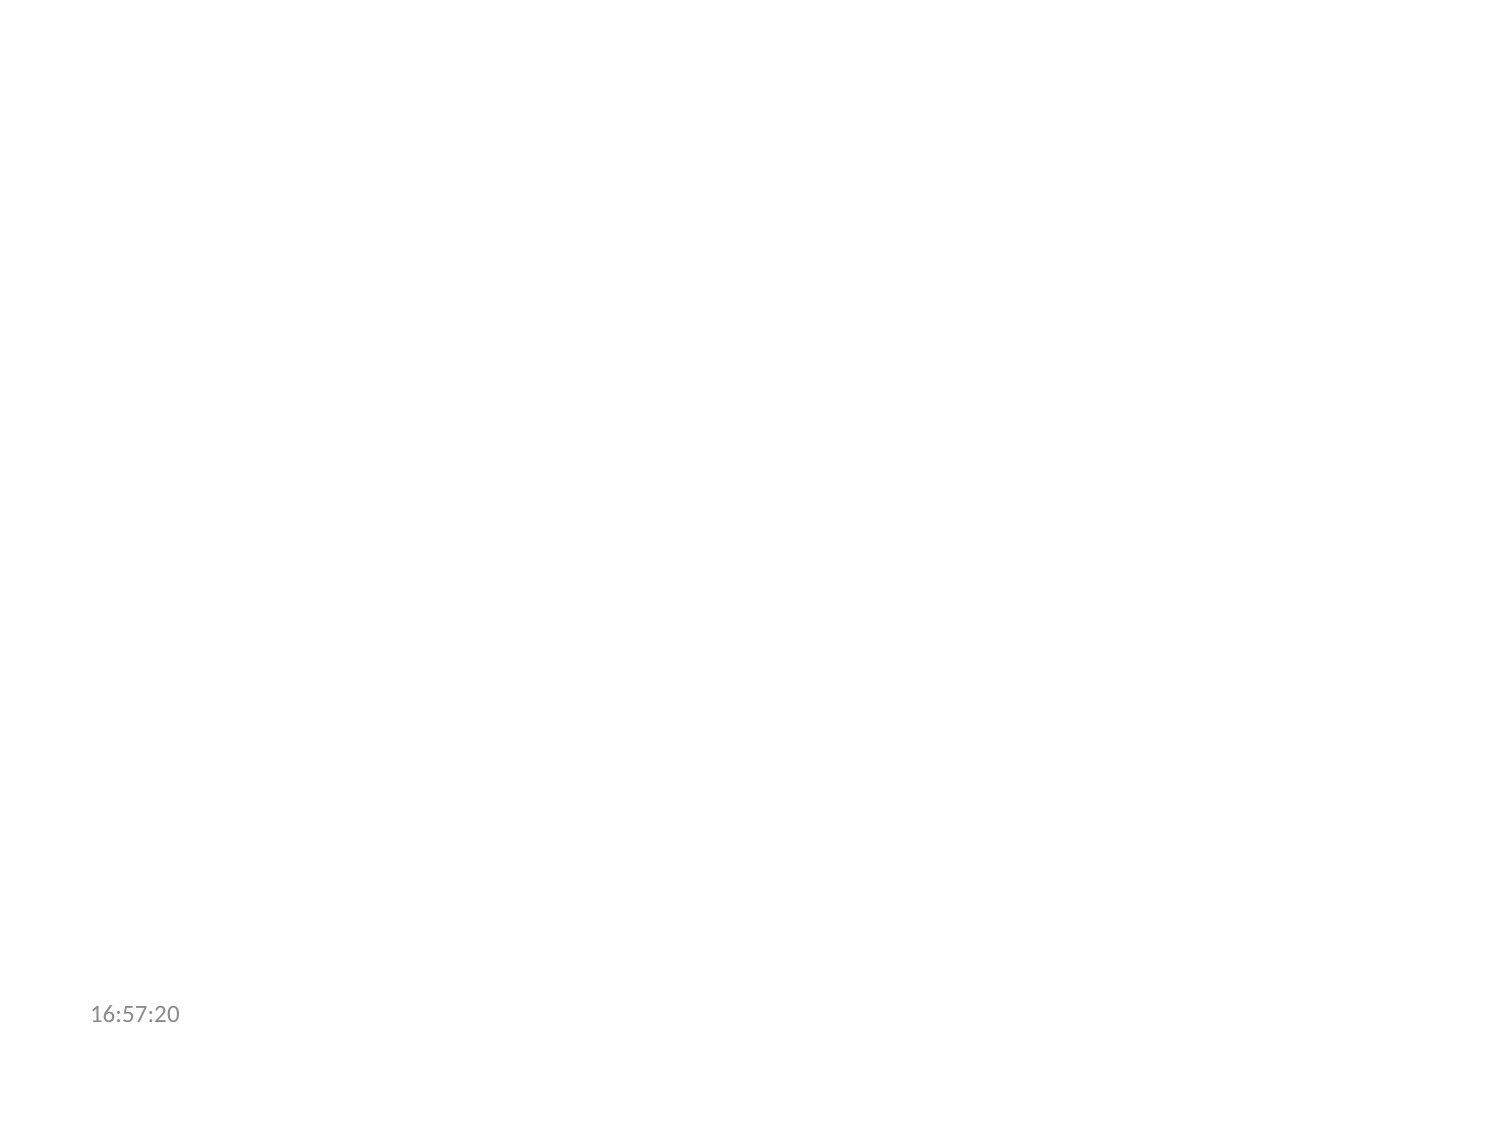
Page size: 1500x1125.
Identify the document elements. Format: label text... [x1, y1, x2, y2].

text_box 15:35:09 [75, 982, 425, 1043]
